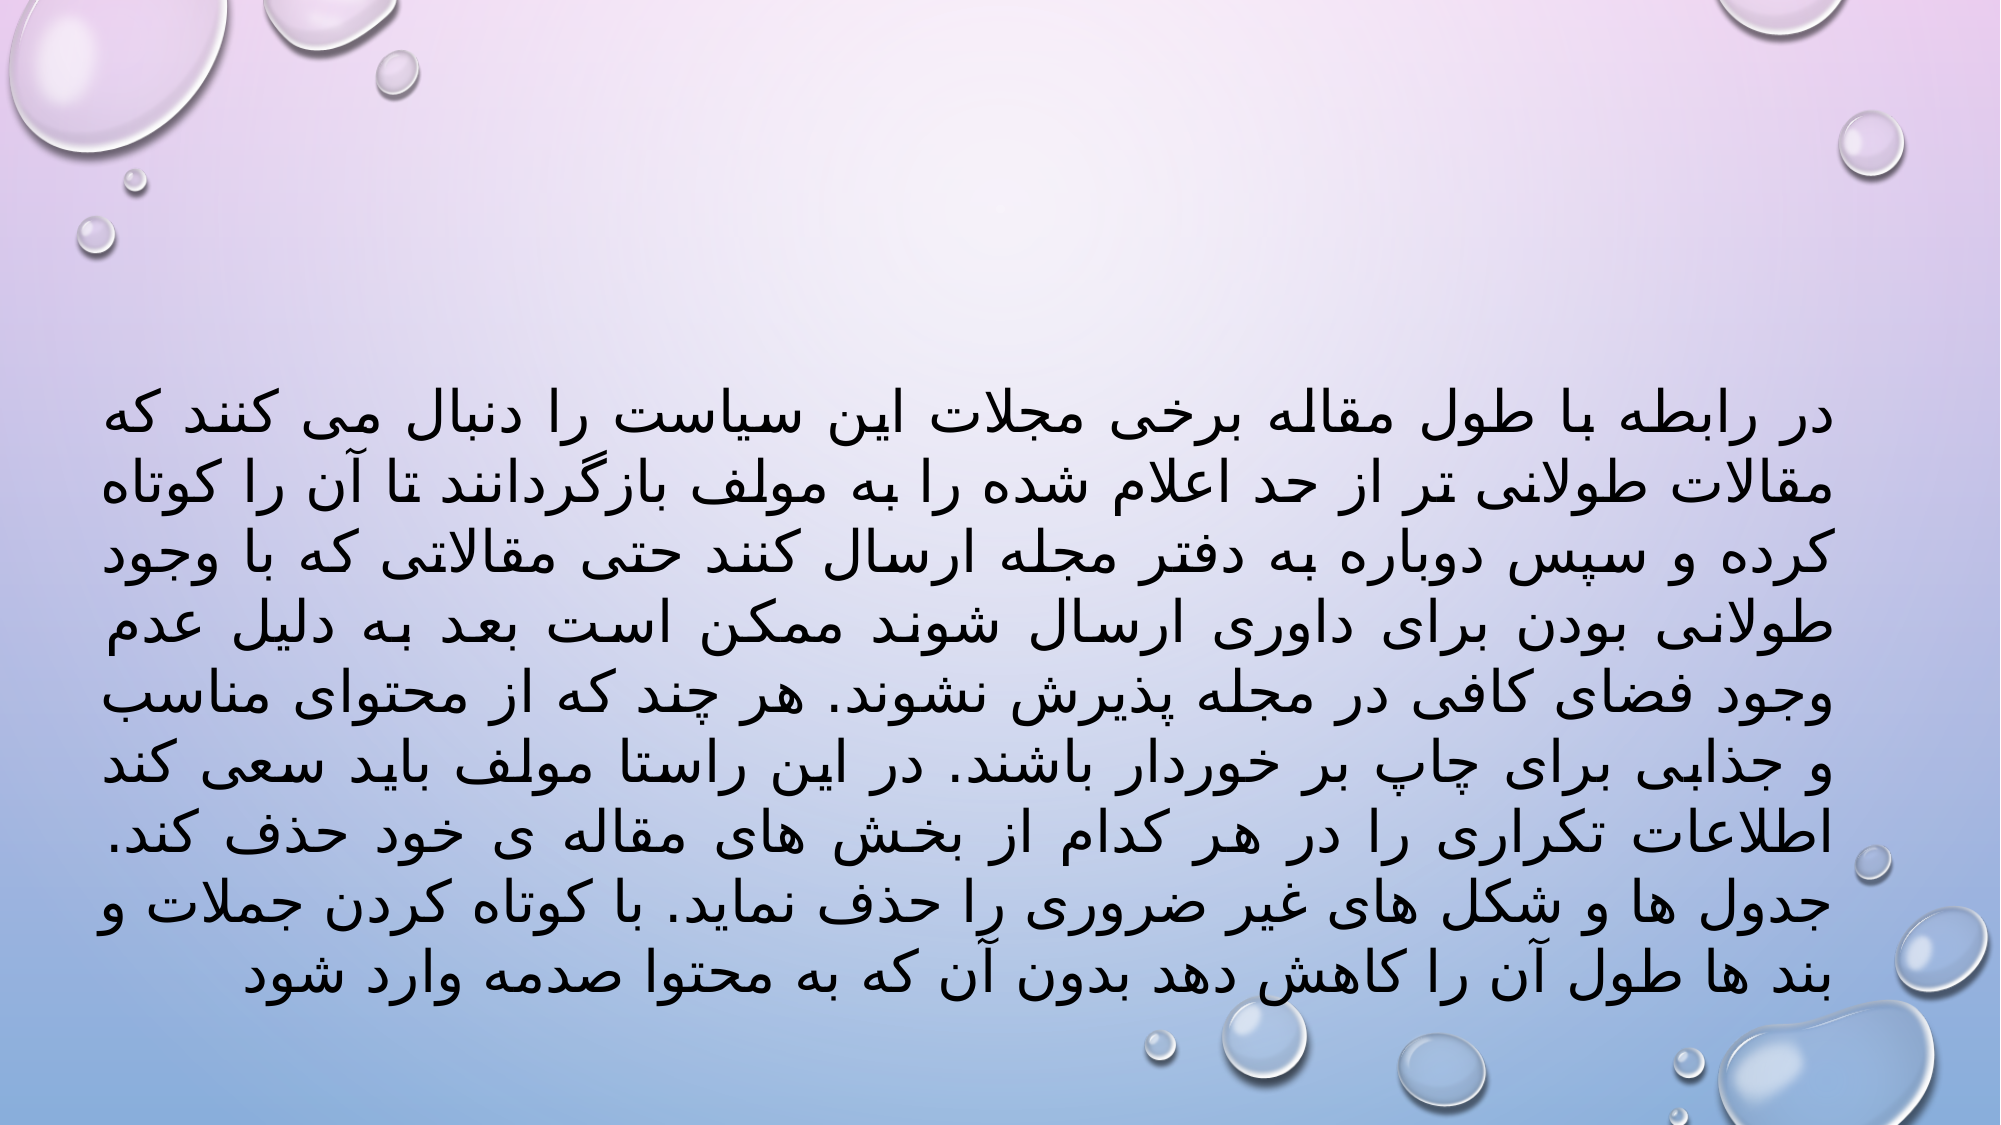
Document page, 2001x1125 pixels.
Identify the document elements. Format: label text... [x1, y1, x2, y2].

picture [0, 0, 2000, 1125]
text_box در رابطه با طول مقاله برخی مجلات این سیاست را دنبال می کنند که مقالات طولانی تر از حد اعلام شده را به مولف بازگردانند تا آن را کوتاه کرده و سپس دوباره به دفتر مجله ارسال کنند حتی مقالاتی که با وجود طولانی بودن برای داوری ارسال شوند ممکن است بعد به دلیل عدم وجود فضای کافی در مجله پذیرش نشوند. هر چند که از محتوای مناسب و جذابی برای چاپ بر خوردار باشند. در این راستا مولف باید سعی کند اطلاعات تکراری را در هر کدام از بخش های مقاله ی خود حذف کند. جدول ها و شکل های غیر ضروری را حذف نماید. با کوتاه کردن جملات و بند ها طول آن را کاهش دهد بدون آن که به محتوا صدمه وارد شود [84, 366, 1851, 1012]
